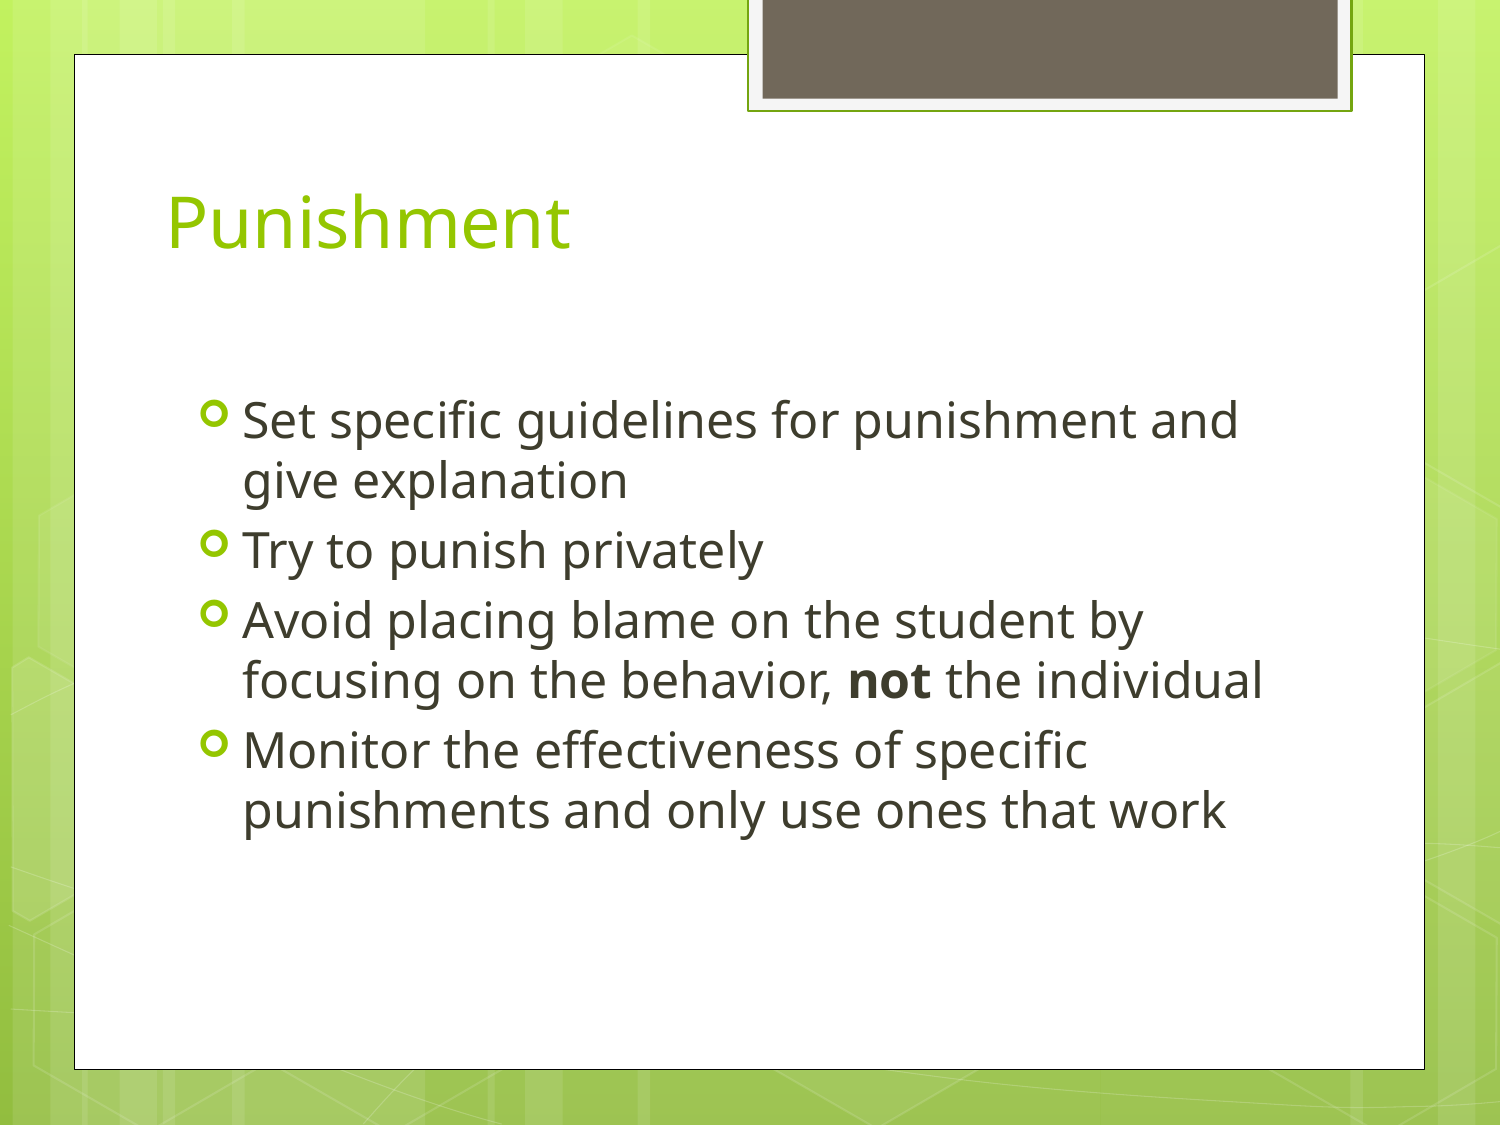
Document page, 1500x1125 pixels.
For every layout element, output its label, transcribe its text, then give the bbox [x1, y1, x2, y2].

title Punishment [150, 168, 1422, 357]
list Set specific guidelines for punishment and give explanation Try to punish privately Avoid placing blame on the student by focusing on the behavior, not the individual Monitor the effectiveness of specific punishments and only use ones that work [171, 381, 1302, 957]
